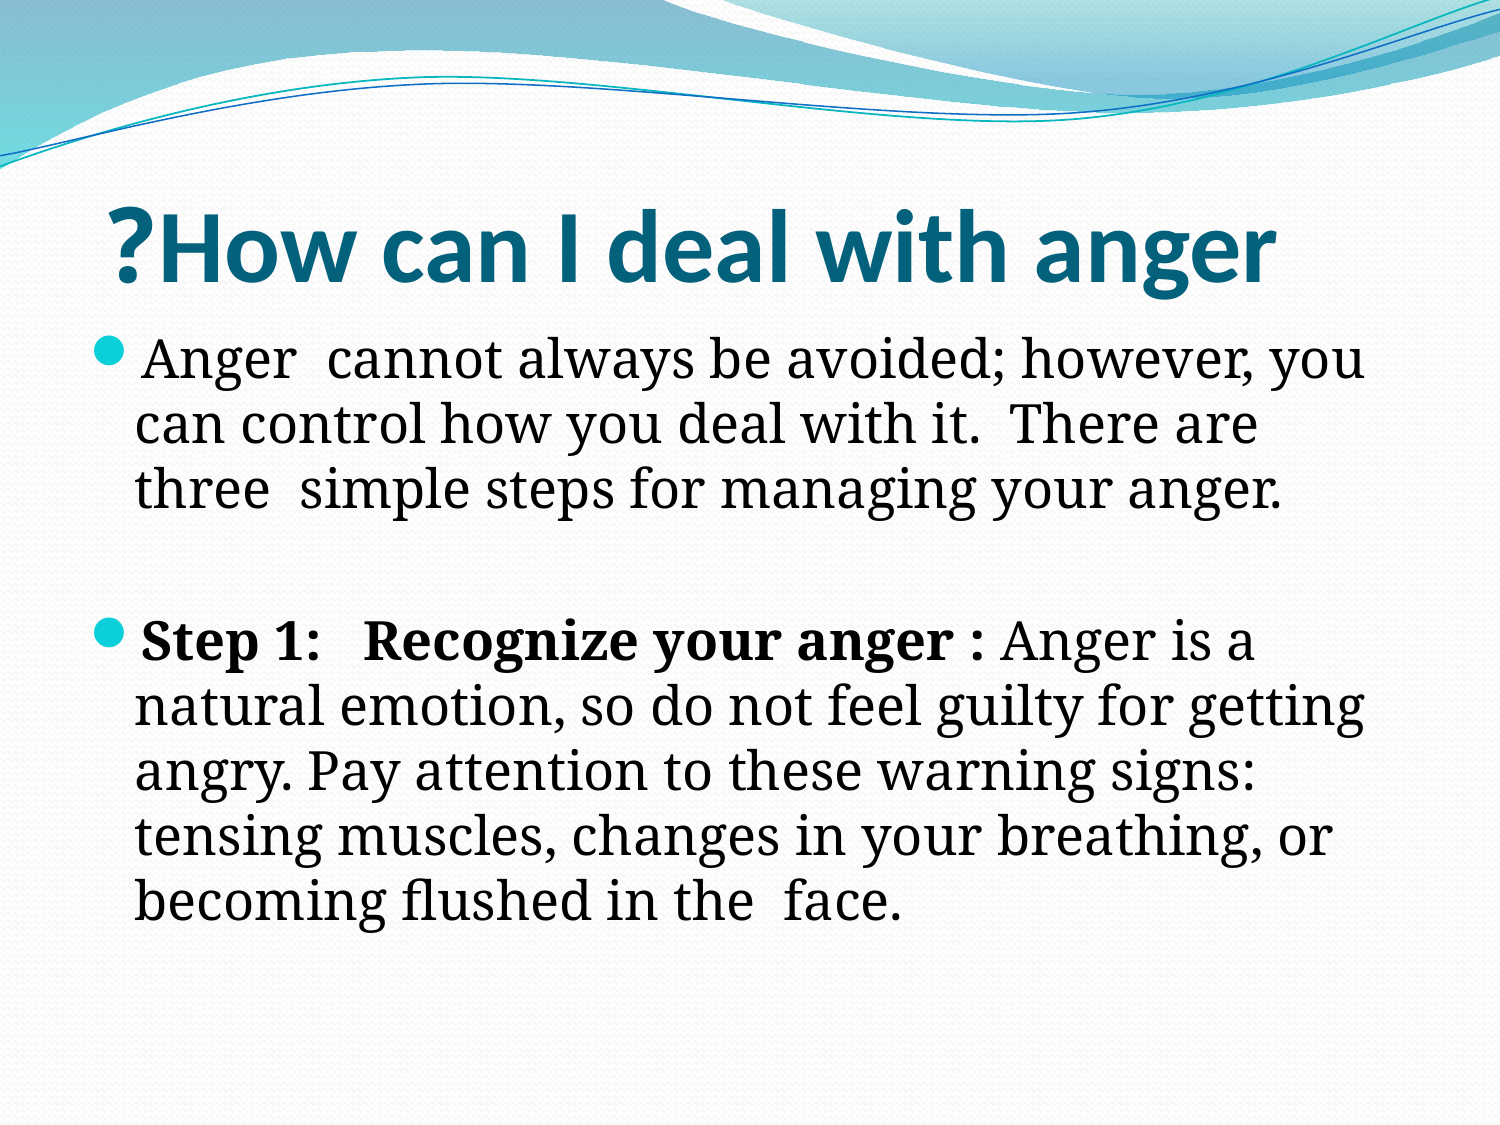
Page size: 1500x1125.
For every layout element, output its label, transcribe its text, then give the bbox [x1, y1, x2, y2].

list Anger cannot always be avoided; however, you can control how you deal with it. There are three simple steps for managing your anger. Step 1: Recognize your anger : Anger is a natural emotion, so do not feel guilty for getting angry. Pay attention to these warning signs: tensing muscles, changes in your breathing, or becoming flushed in the face. [75, 317, 1425, 1038]
title How can I deal with anger? [75, 115, 1425, 303]
